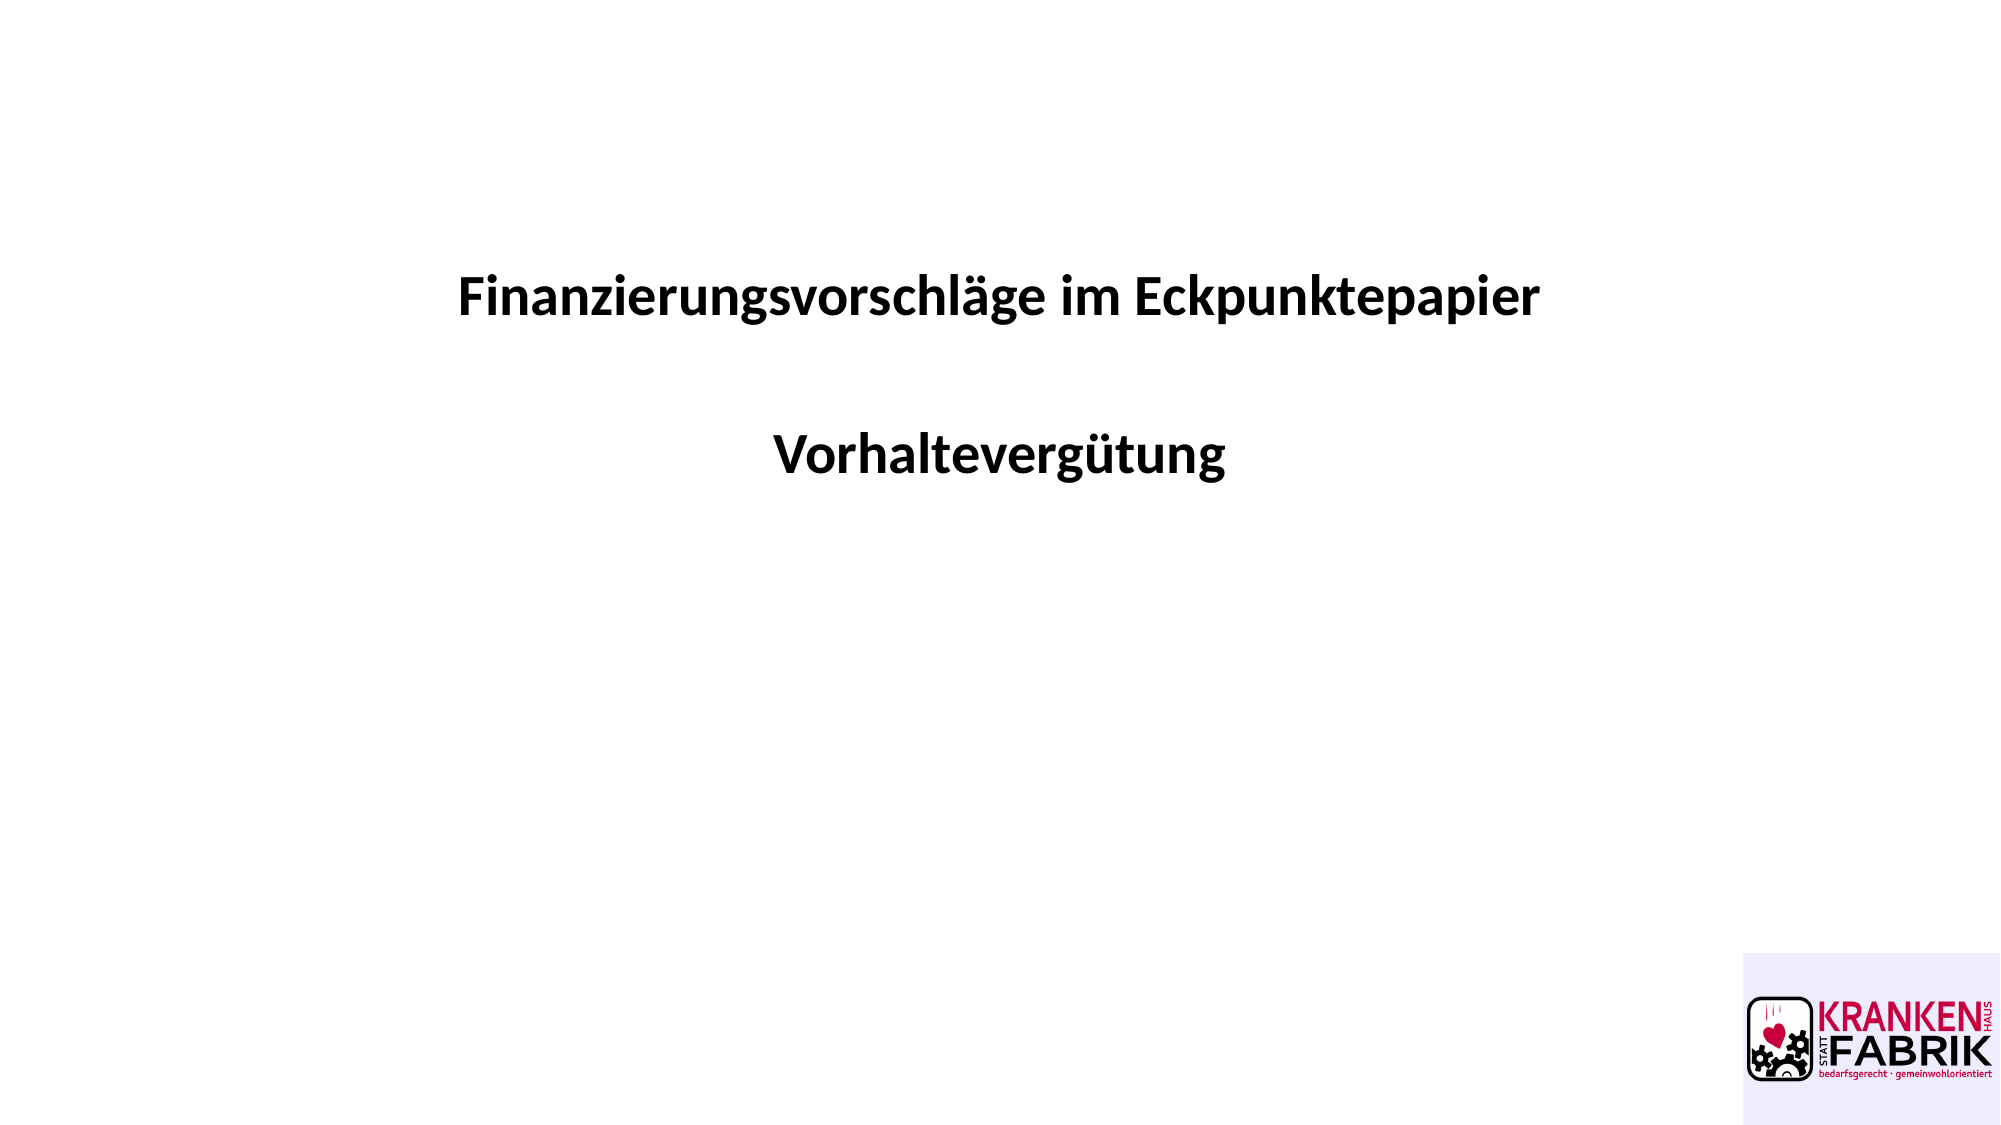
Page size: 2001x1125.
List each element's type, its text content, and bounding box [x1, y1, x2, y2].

text_box Finanzierungsvorschläge im Eckpunktepapier [384, 249, 1616, 335]
picture [1743, 953, 2000, 1125]
text_box Vorhaltevergütung [608, 407, 1392, 493]
